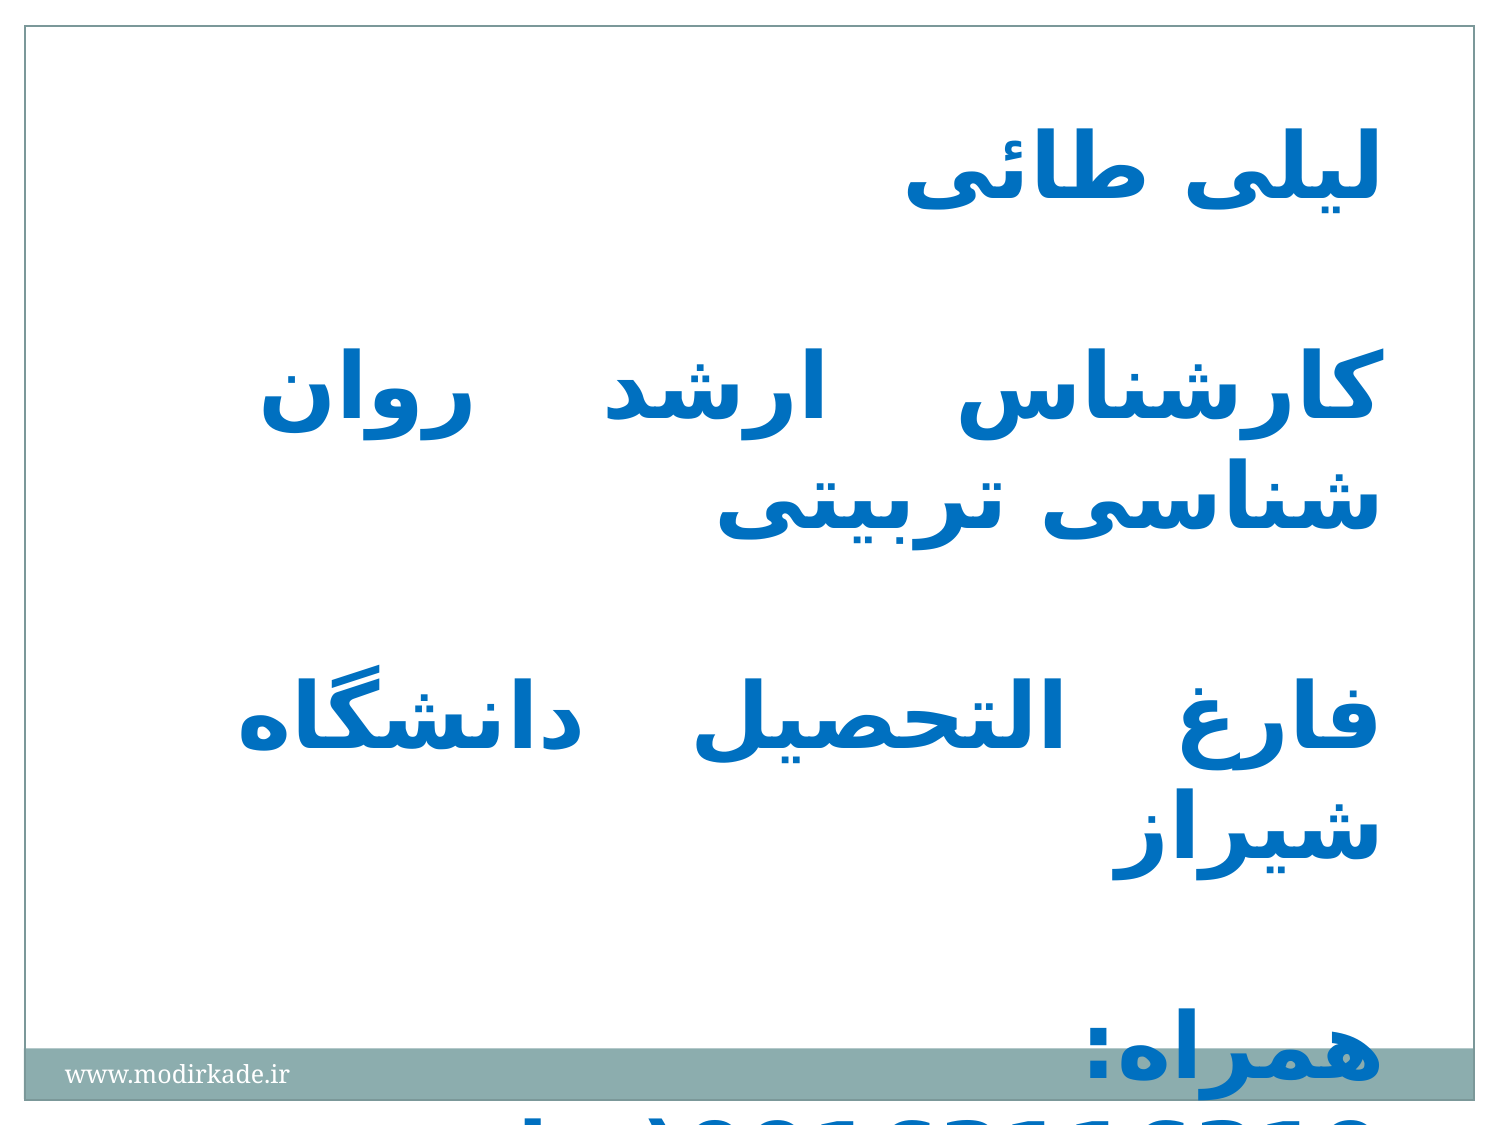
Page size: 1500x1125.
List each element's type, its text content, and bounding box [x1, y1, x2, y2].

footer www.modirkade.ir [50, 1051, 638, 1112]
text_box لیلی طائی کارشناس ارشد روان شناسی تربیتی فارغ التحصیل دانشگاه شیراز همراه: 09163116319(ساعت: 22-21) [150, 99, 1400, 1125]
